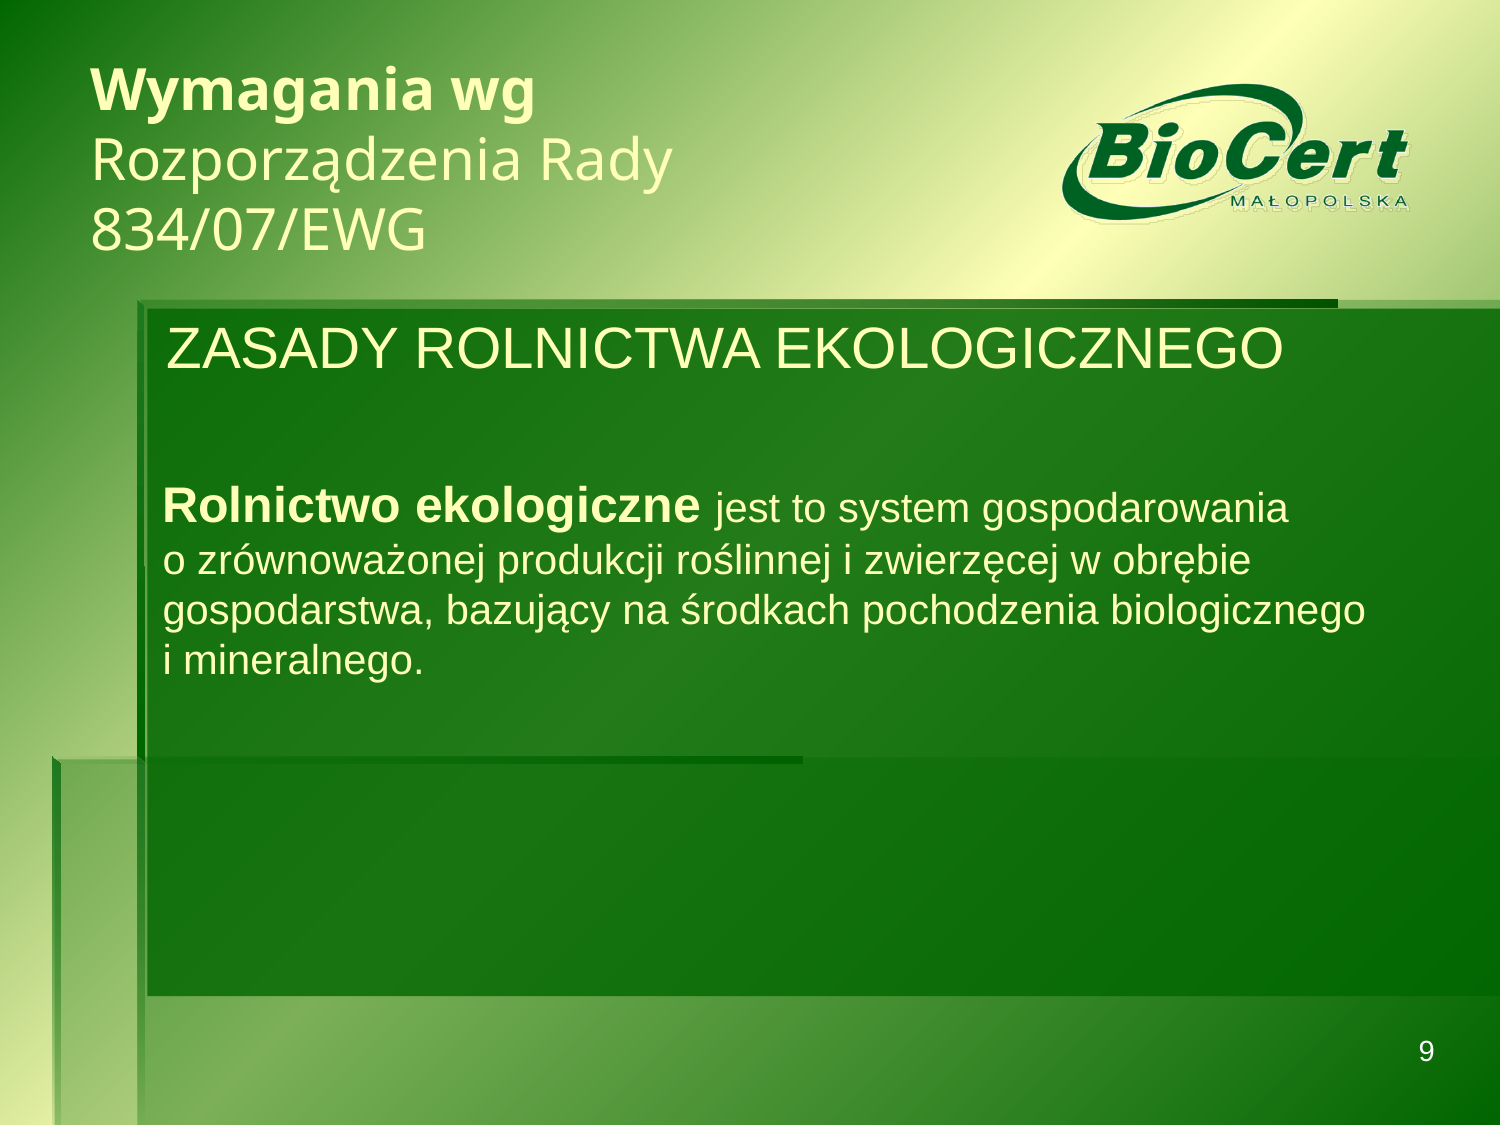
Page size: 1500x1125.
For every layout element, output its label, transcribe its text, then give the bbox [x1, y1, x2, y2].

text_box ZASADY ROLNICTWA EKOLOGICZNEGO [135, 302, 1450, 480]
slide_number 9 [1137, 1024, 1451, 1103]
list Rolnictwo ekologiczne jest to system gospodarowania o zrównoważonej produkcji roślinnej i zwierzęcej w obrębie gospodarstwa, bazujący na środkach pochodzenia biologicznego i mineralnego. [147, 308, 1500, 997]
picture [1056, 77, 1412, 225]
text_box [596, 101, 1500, 303]
title Wymagania wg Rozporządzenia Rady 834/07/EWG [74, 39, 1451, 276]
